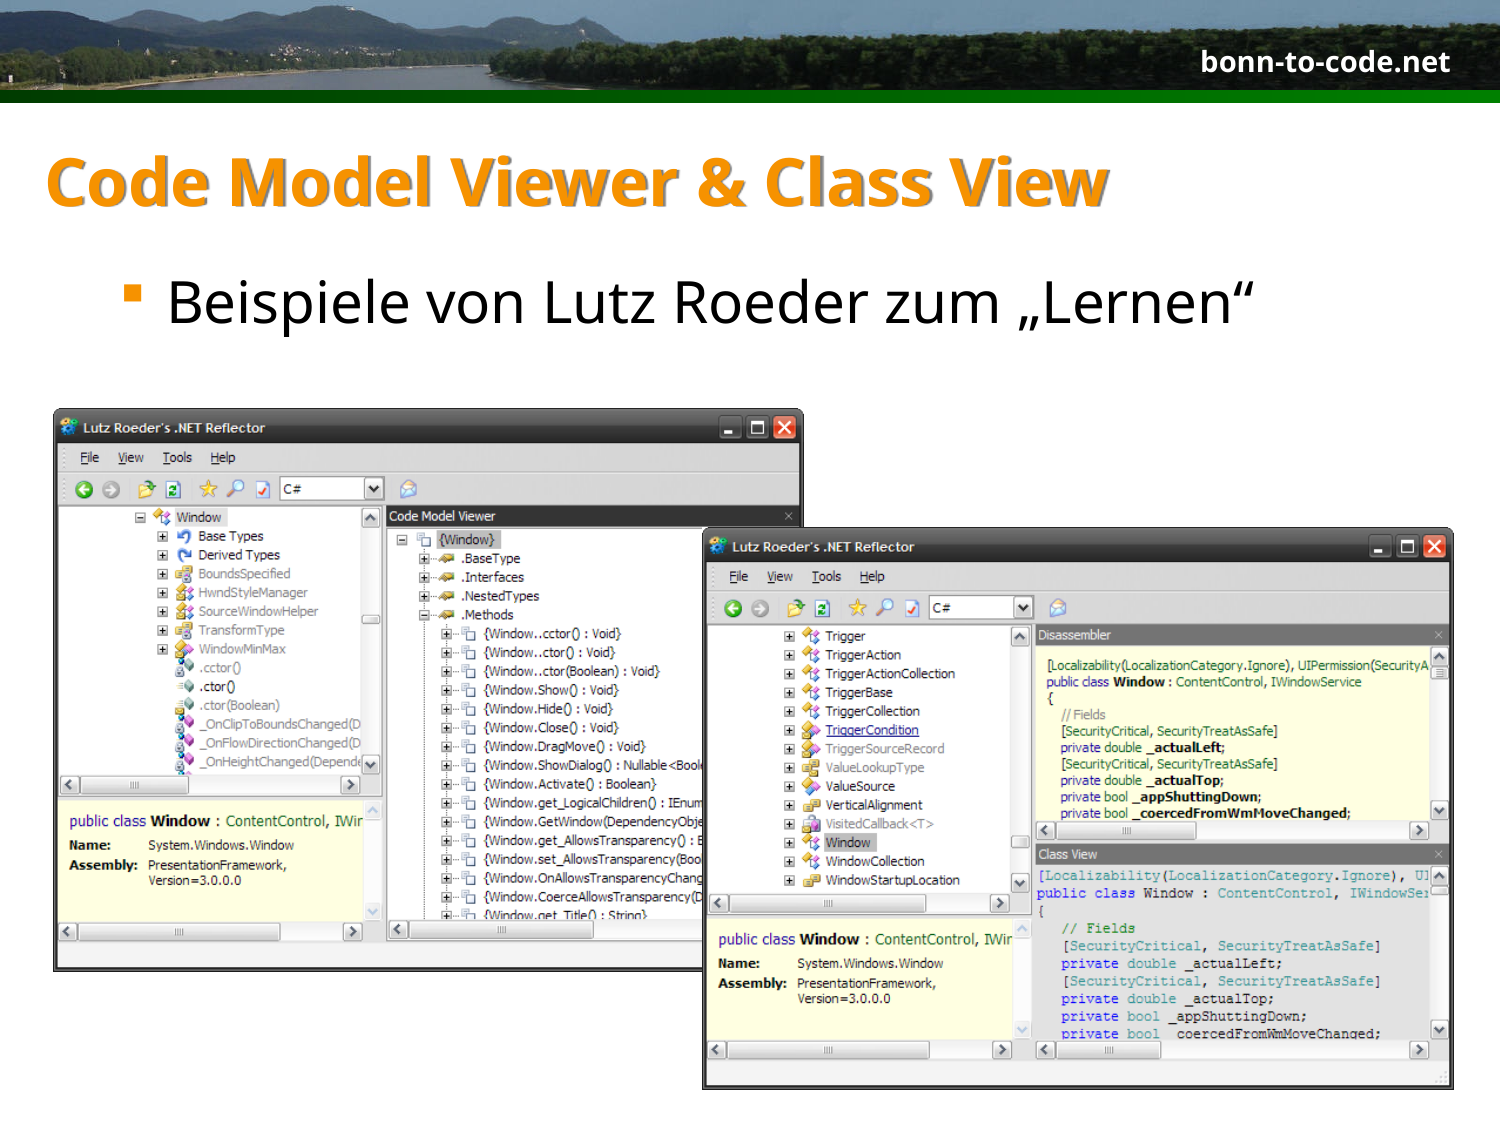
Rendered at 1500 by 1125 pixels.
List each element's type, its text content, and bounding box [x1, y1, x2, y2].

picture [0, 0, 1500, 90]
picture [52, 408, 1454, 1091]
title Code Model Viewer & Class View [29, 101, 1471, 257]
list Beispiele von Lutz Roeder zum „Lernen“ [29, 257, 1471, 1114]
